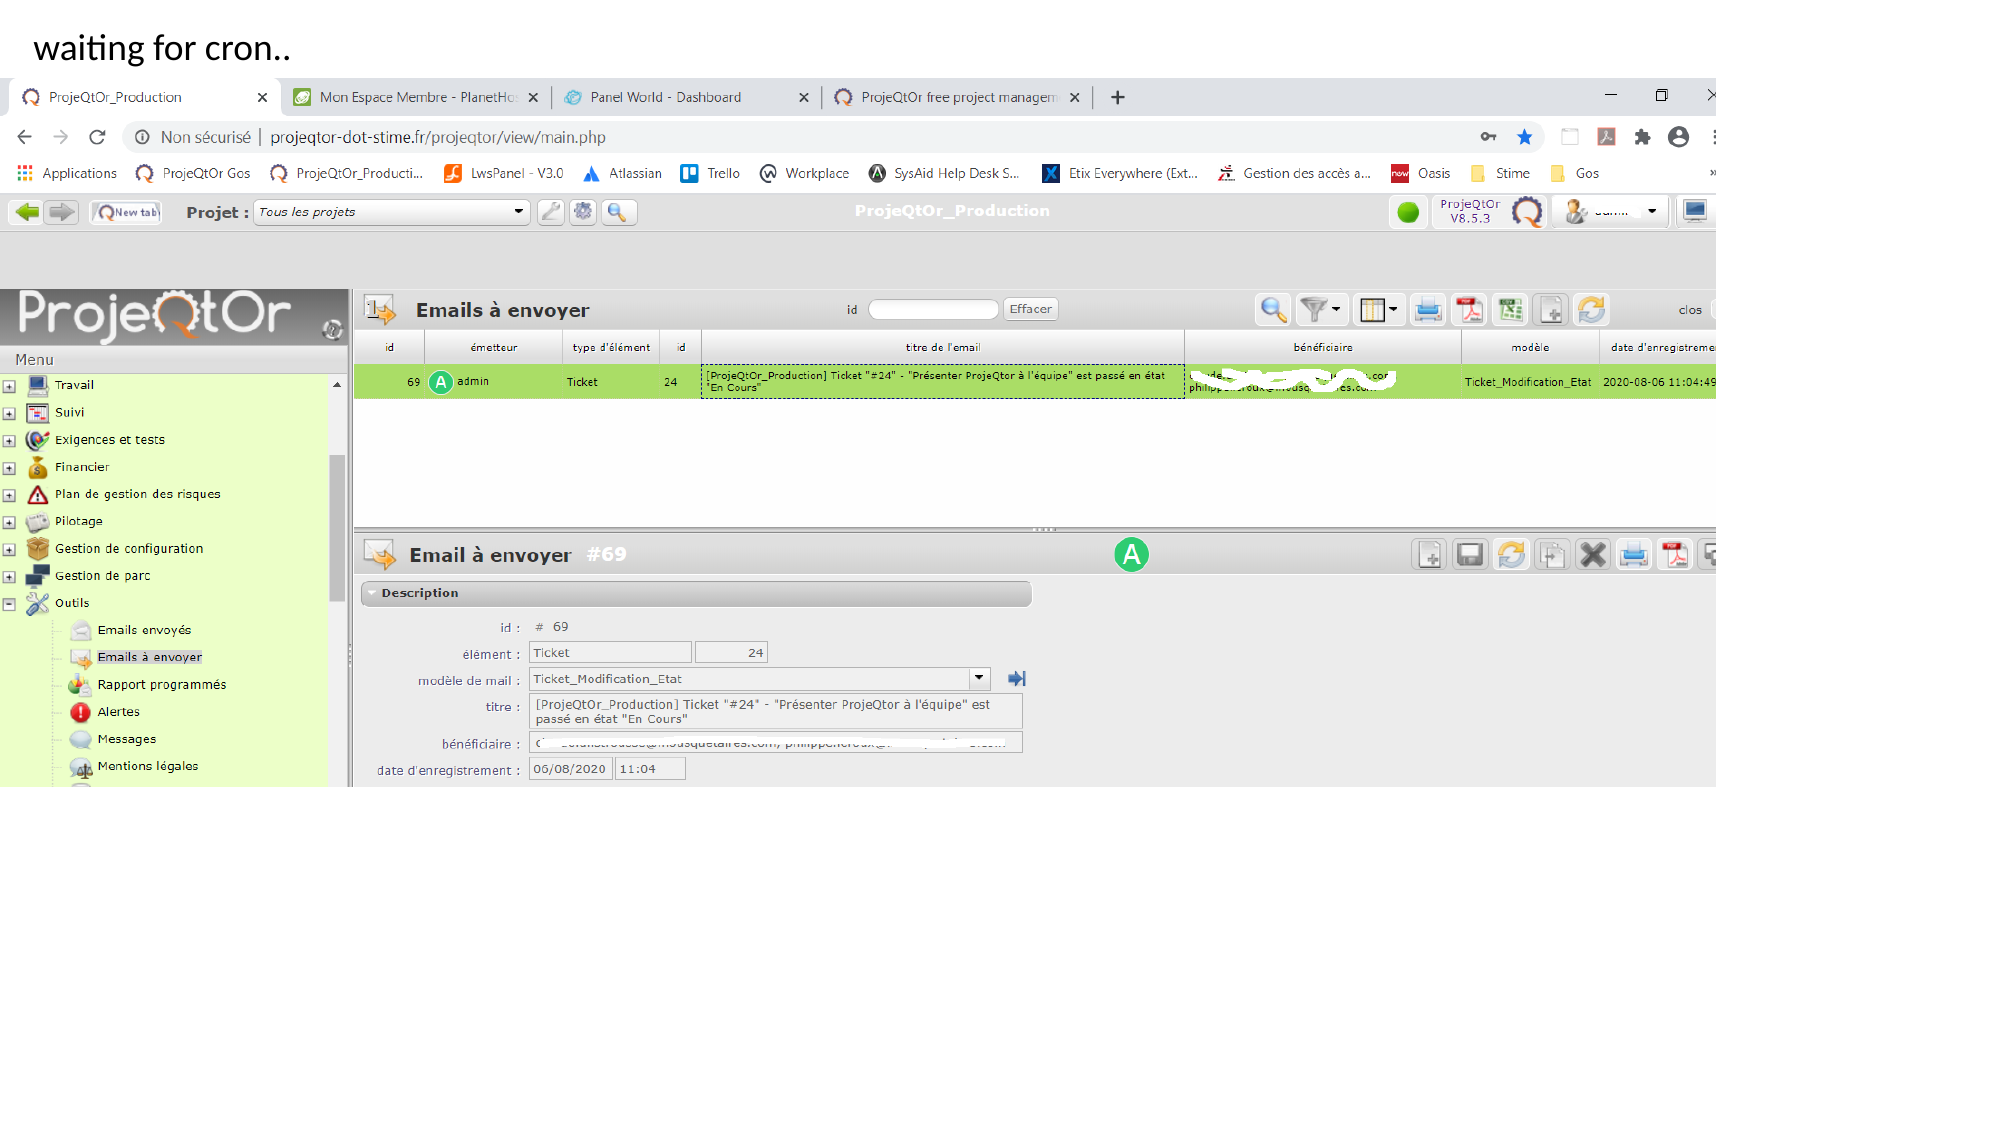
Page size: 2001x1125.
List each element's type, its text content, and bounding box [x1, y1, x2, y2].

text_box waiting for cron.. [18, 15, 1974, 76]
picture [0, 75, 1716, 787]
